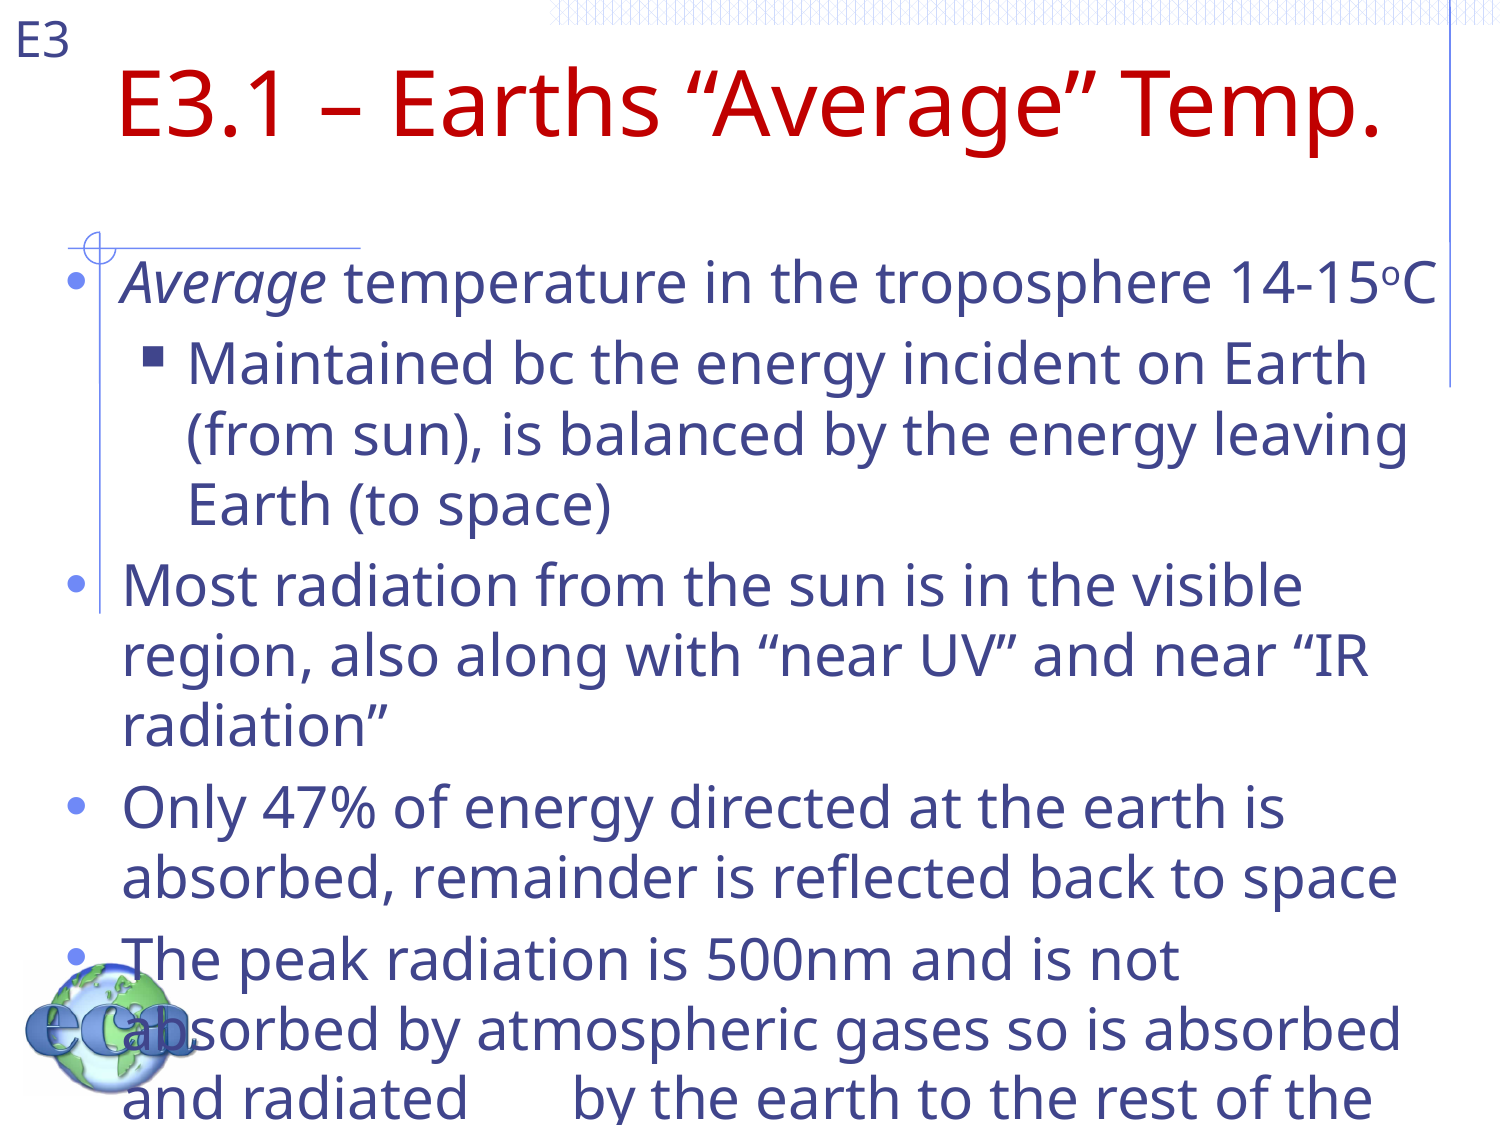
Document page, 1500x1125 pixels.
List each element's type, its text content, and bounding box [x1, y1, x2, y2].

picture [23, 960, 200, 1096]
title E3.1 – Earths “Average” Temp. [37, 24, 1463, 163]
list Average temperature in the troposphere 14-15oC Maintained bc the energy incident on Earth (from sun), is balanced by the energy leaving Earth (to space) Most radiation from the sun is in the visible region, also along with “near UV” and near “IR radiation” Only 47% of energy directed at the earth is absorbed, remainder is reflected back to space The peak radiation is 500nm and is not absorbed by atmospheric gases so is absorbed and radiated by the earth to the rest of the atmosphere [49, 237, 1463, 976]
